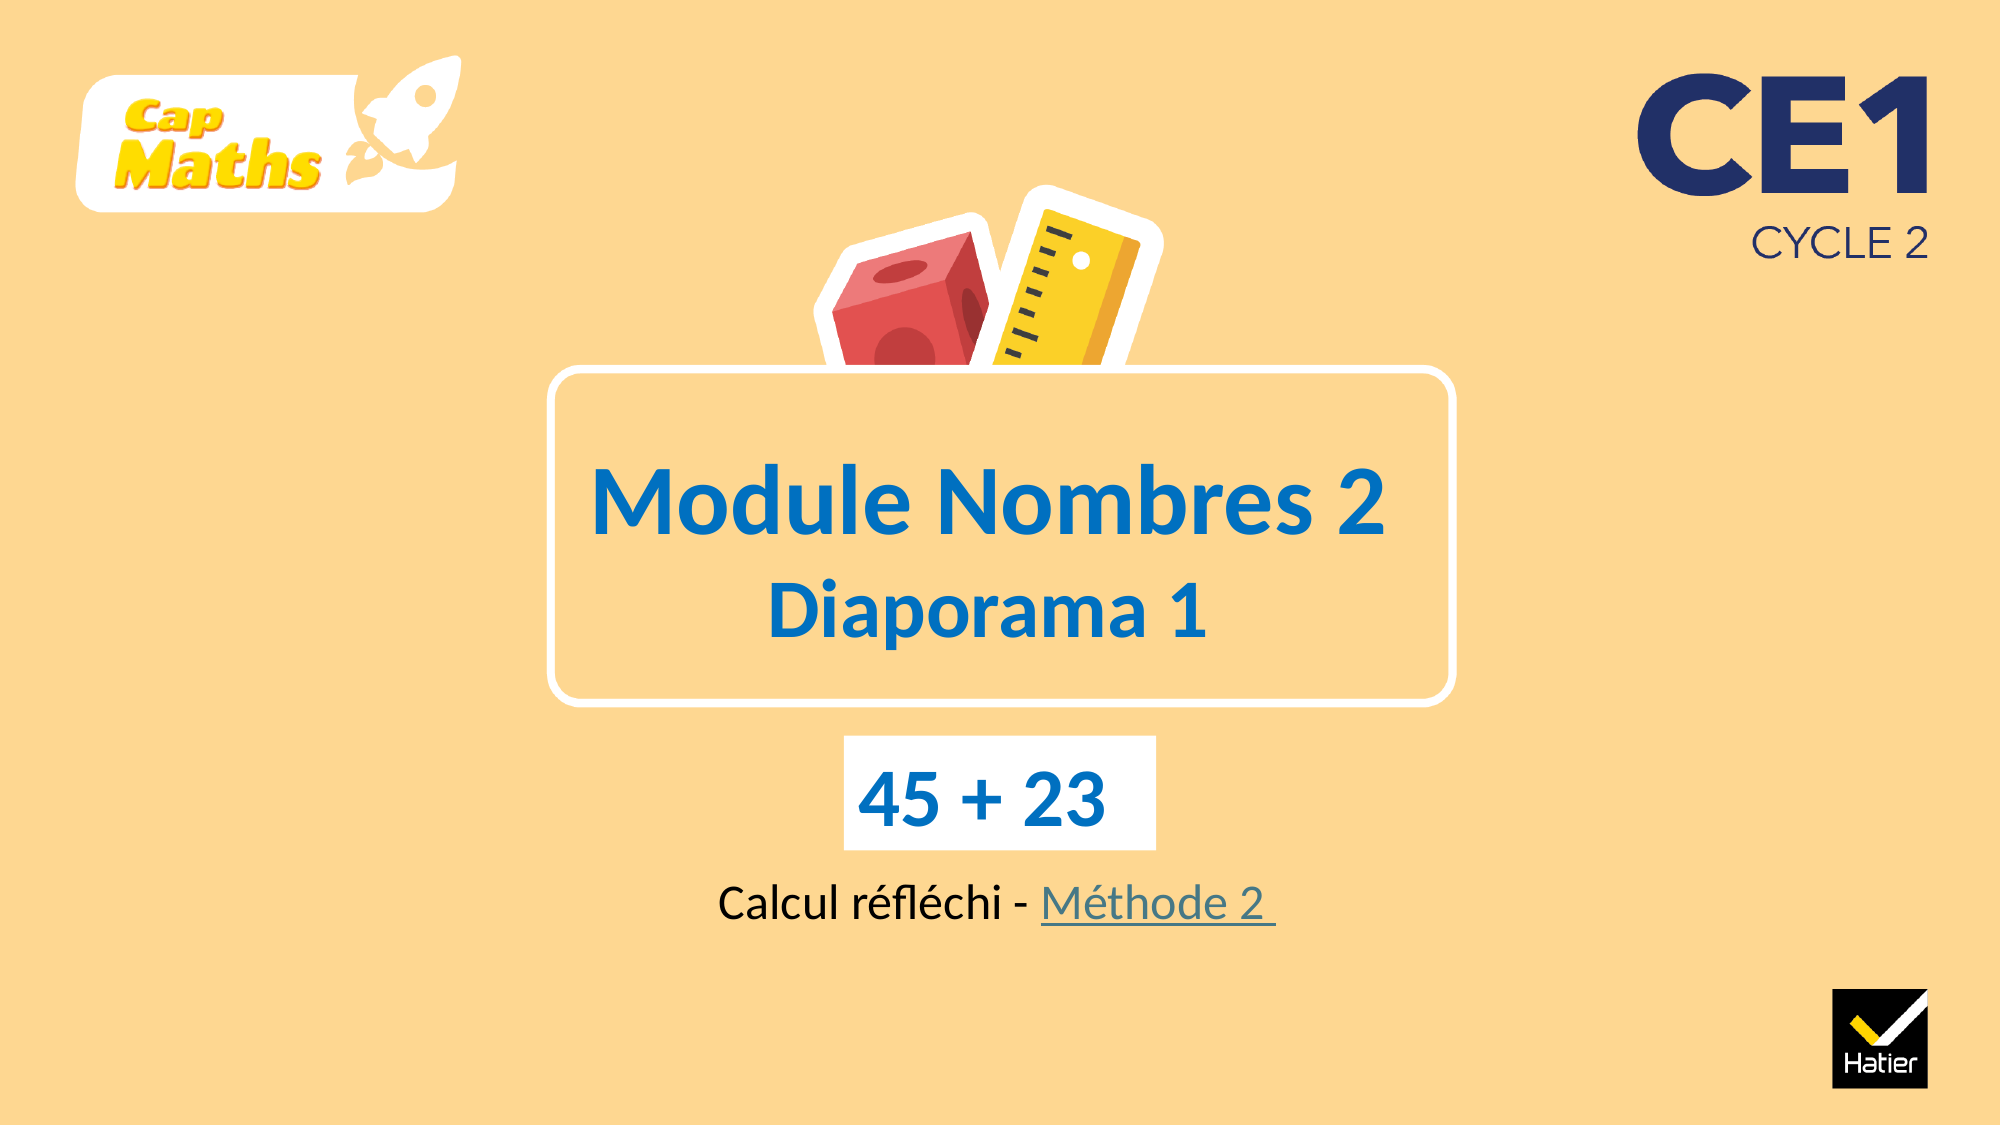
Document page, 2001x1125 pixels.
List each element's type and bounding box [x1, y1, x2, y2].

list [0, 0, 2000, 1125]
